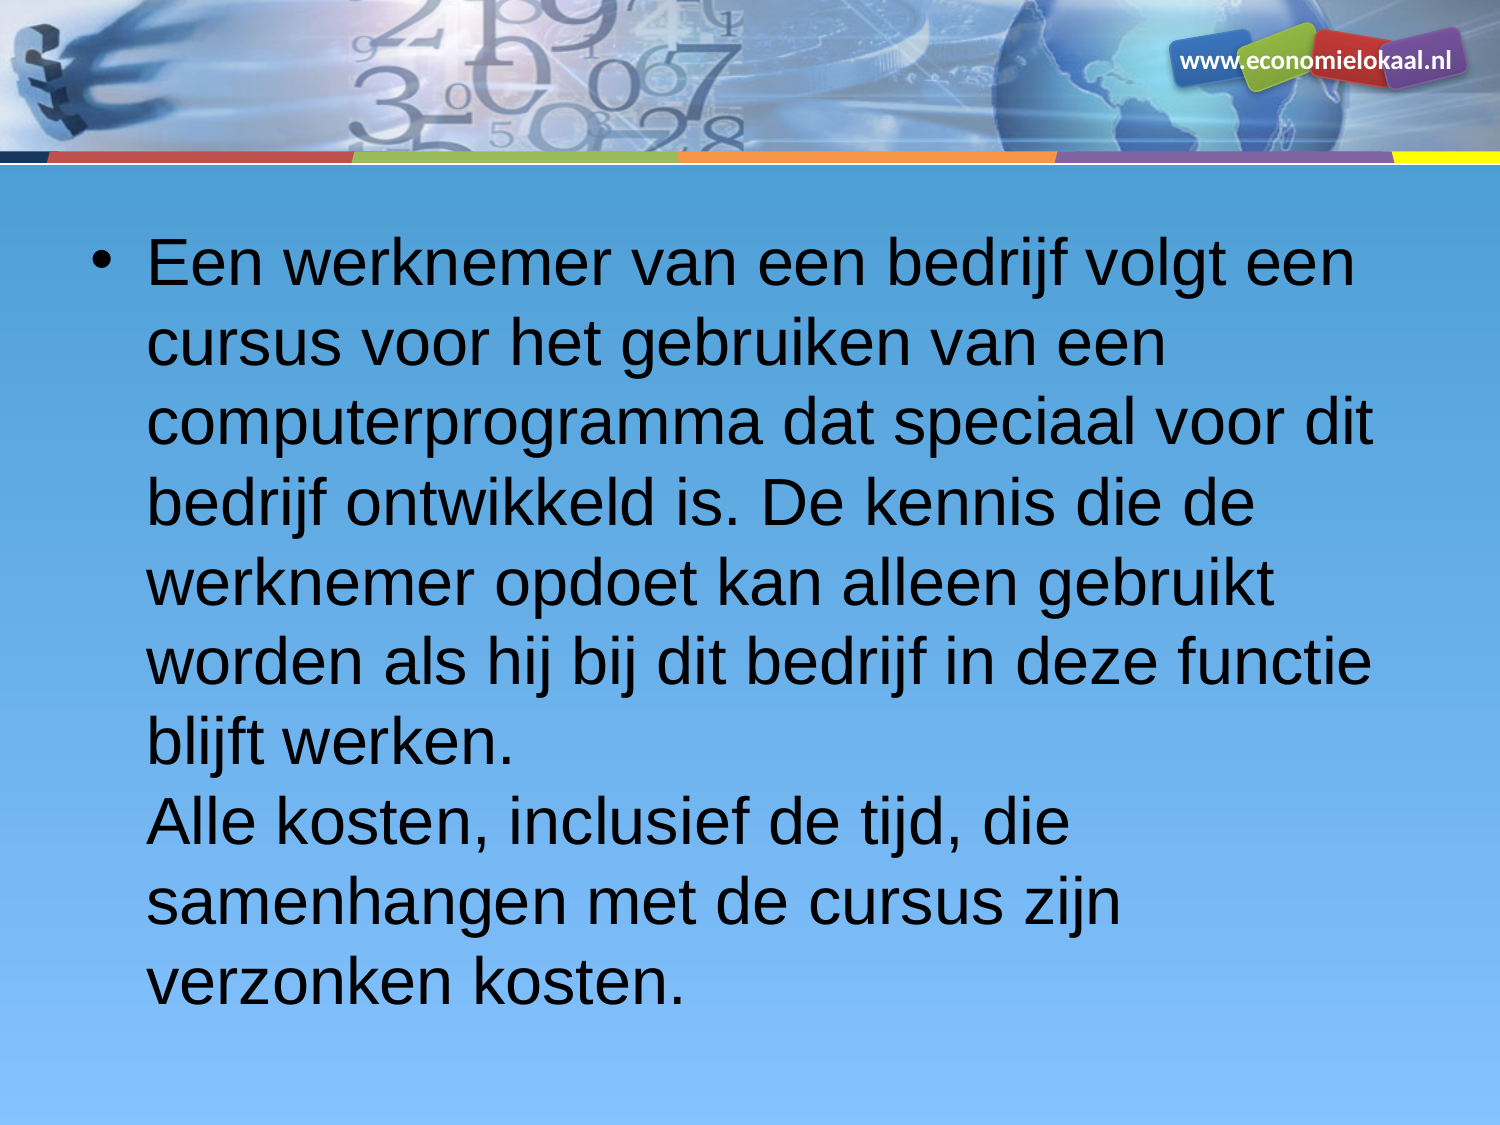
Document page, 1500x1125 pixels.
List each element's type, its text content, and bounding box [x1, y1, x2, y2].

picture [0, 0, 1500, 151]
list Een werknemer van een bedrijf volgt een cursus voor het gebruiken van een computerprogramma dat speciaal voor dit bedrijf ontwikkeld is. De kennis die de werknemer opdoet kan alleen gebruikt worden als hij bij dit bedrijf in deze functie blijft werken. Alle kosten, inclusief de tijd, die samenhangen met de cursus zijn verzonken kosten. [74, 210, 1426, 1055]
